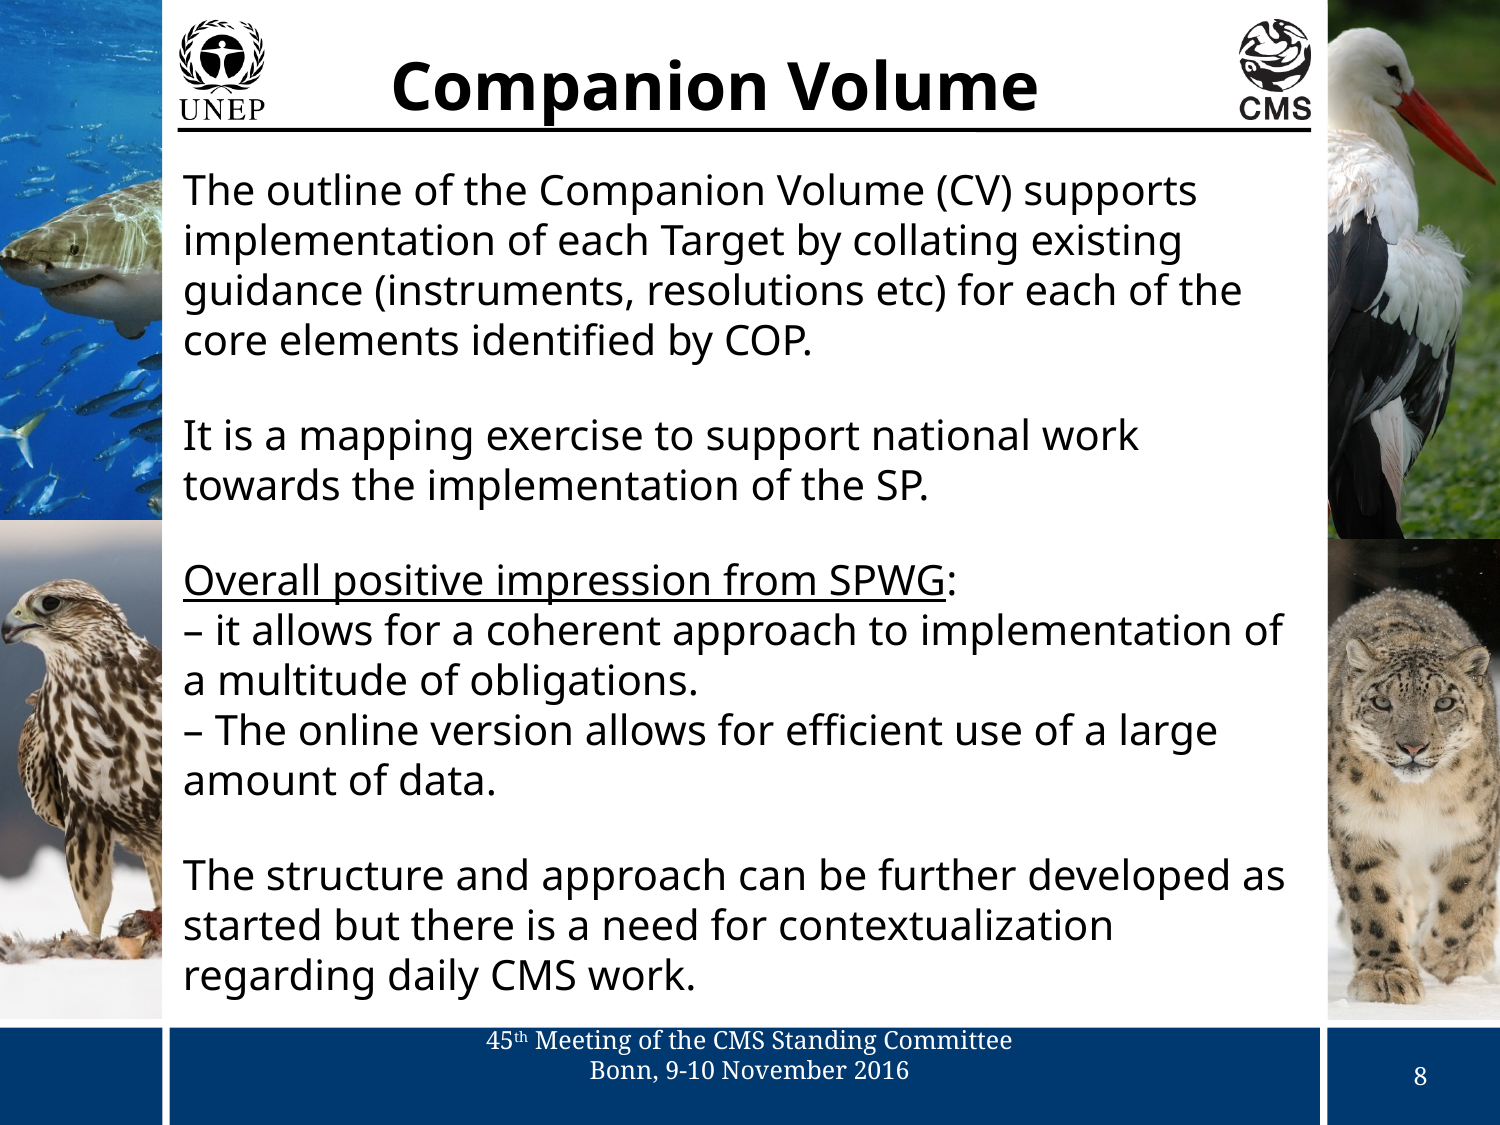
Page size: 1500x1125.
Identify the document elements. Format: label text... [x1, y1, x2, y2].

text_box Companion Volume [390, 0, 1500, 183]
picture [0, 0, 163, 1019]
picture [177, 19, 265, 120]
picture [1328, 183, 1500, 1020]
text_box The outline of the Companion Volume (CV) supports implementation of each Target by collating existing guidance (instruments, resolutions etc) for each of the core elements identified by COP. It is a mapping exercise to support national work towards the implementation of the SP. Overall positive impression from SPWG: – it allows for a coherent approach to implementation of a multitude of obligations. – The online version allows for efficient use of a large amount of data. The structure and approach can be further developed as started but there is a need for contextualization regarding daily CMS work. [183, 117, 1305, 1045]
